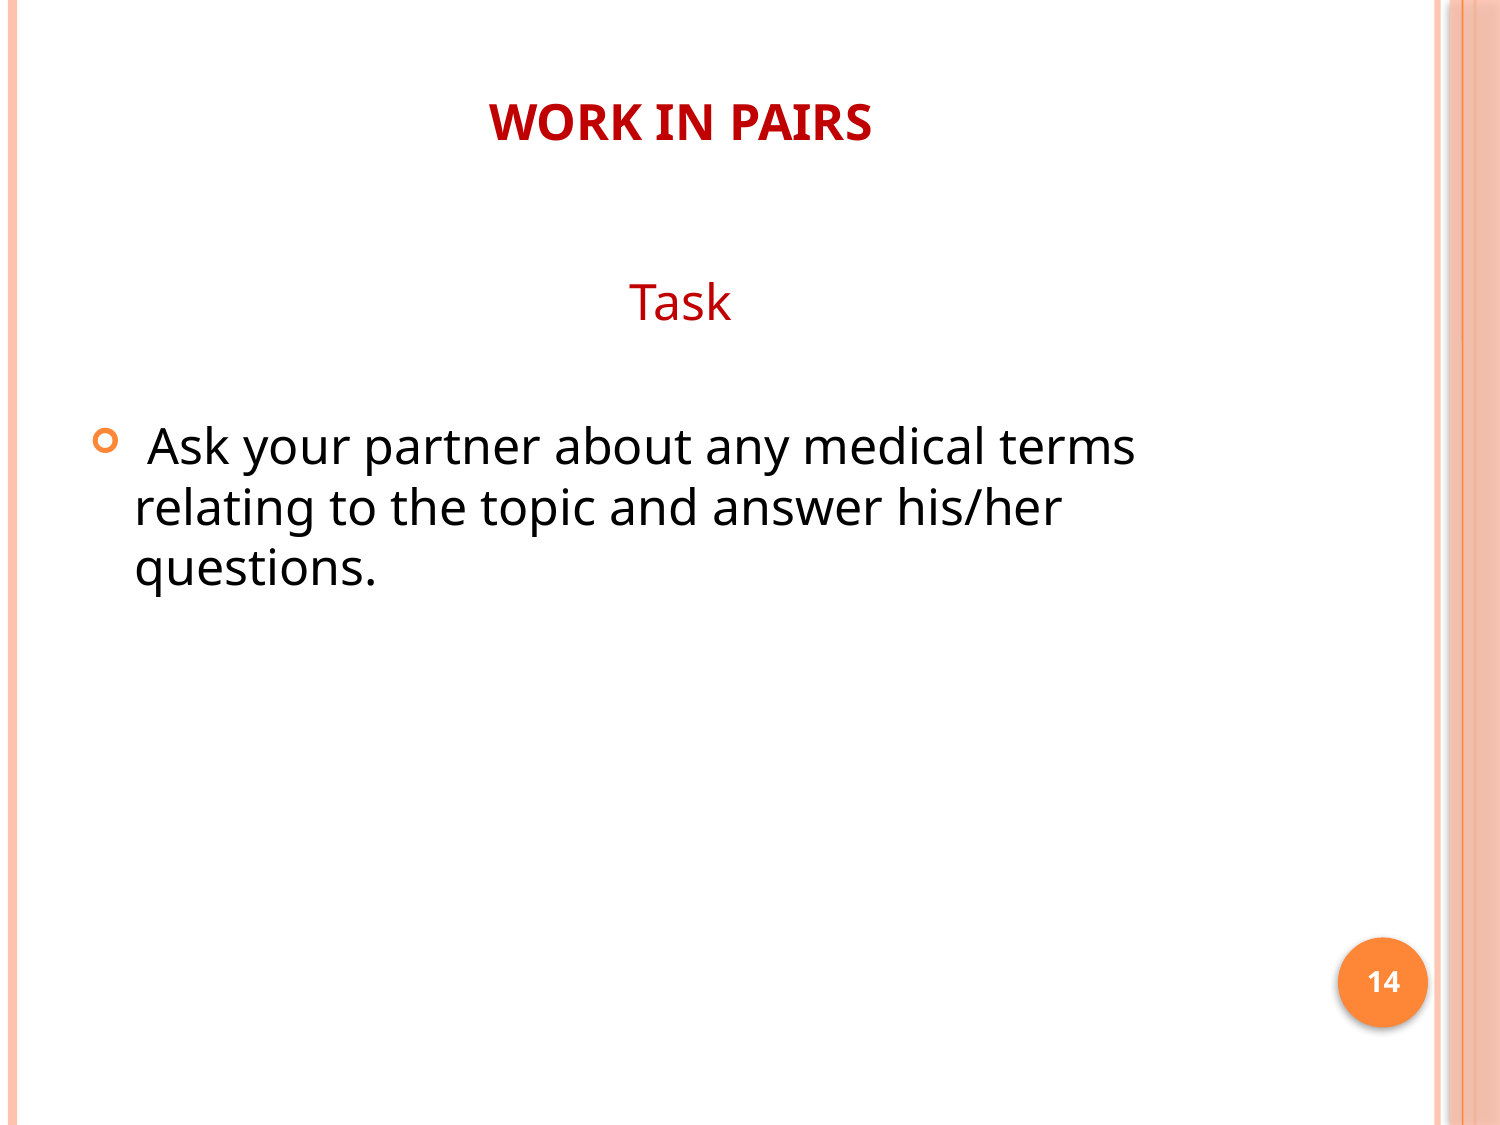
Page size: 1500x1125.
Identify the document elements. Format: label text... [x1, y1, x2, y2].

title WORK IN PAIRS [75, 45, 1300, 233]
slide_number 14 [1333, 940, 1434, 1027]
list Task Ask your partner about any medical terms relating to the topic and answer his/her questions. [75, 262, 1300, 1062]
